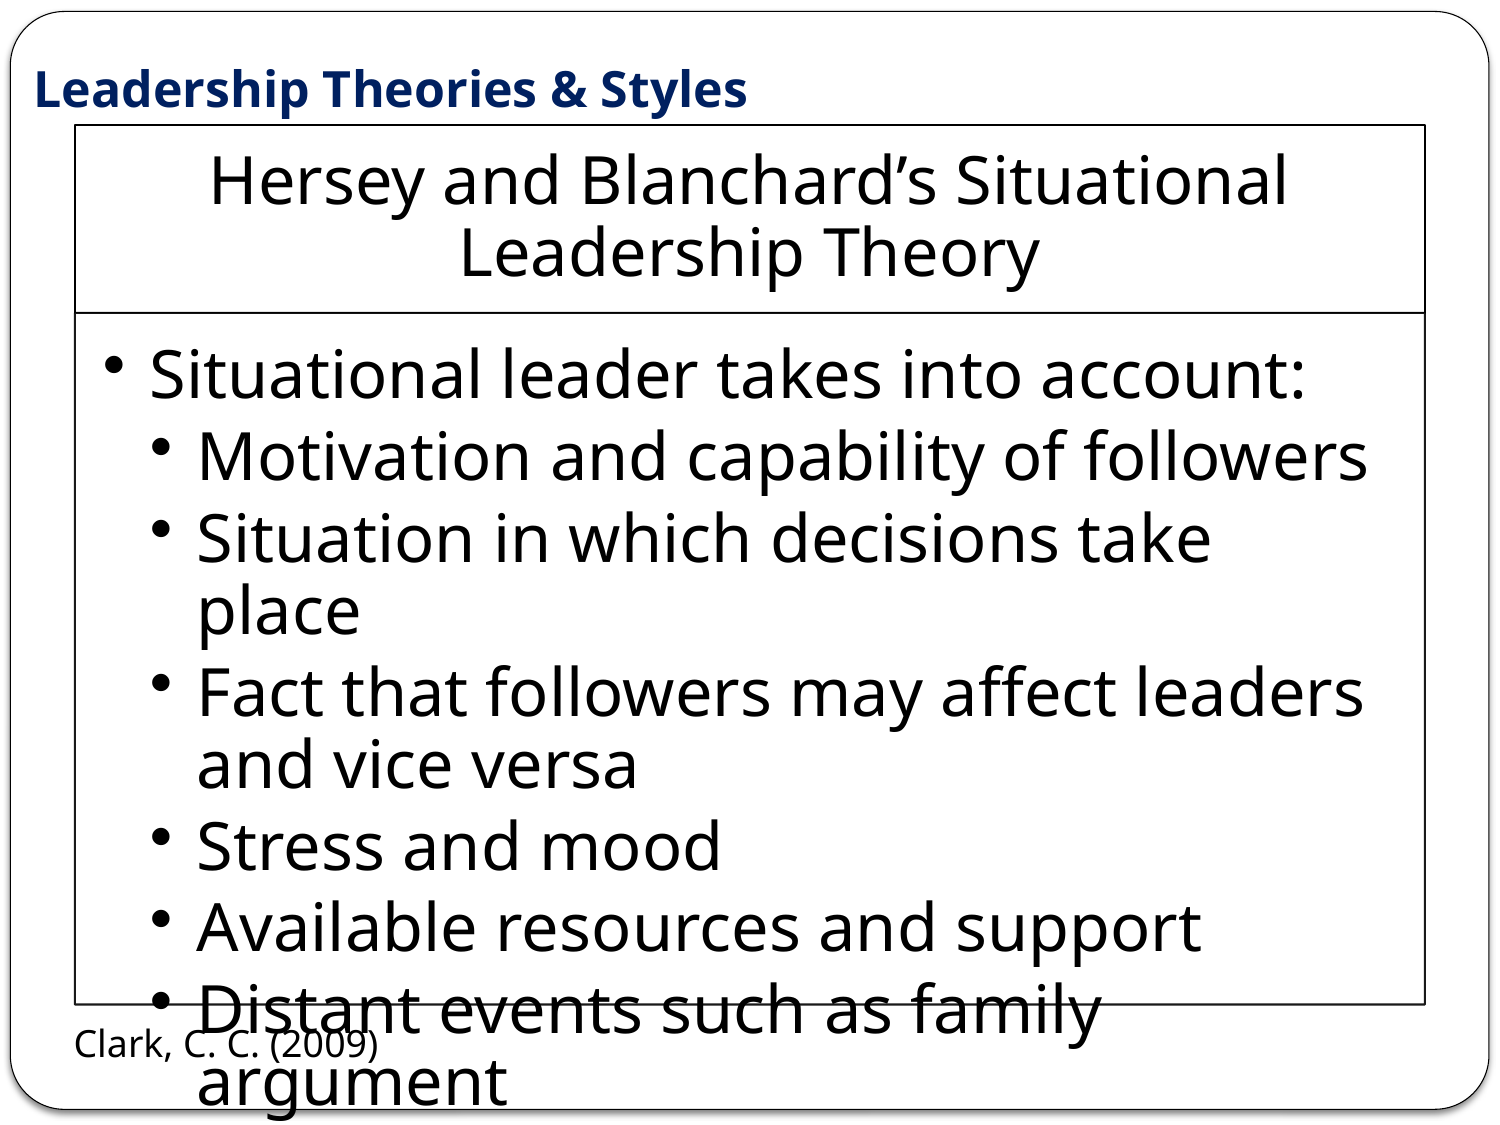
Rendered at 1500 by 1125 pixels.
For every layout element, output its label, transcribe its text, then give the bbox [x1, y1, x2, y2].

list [74, 124, 1426, 1006]
text_box Clark, C. C. (2009) [58, 1012, 394, 1073]
text_box Leadership Theories & Styles [19, 49, 764, 125]
